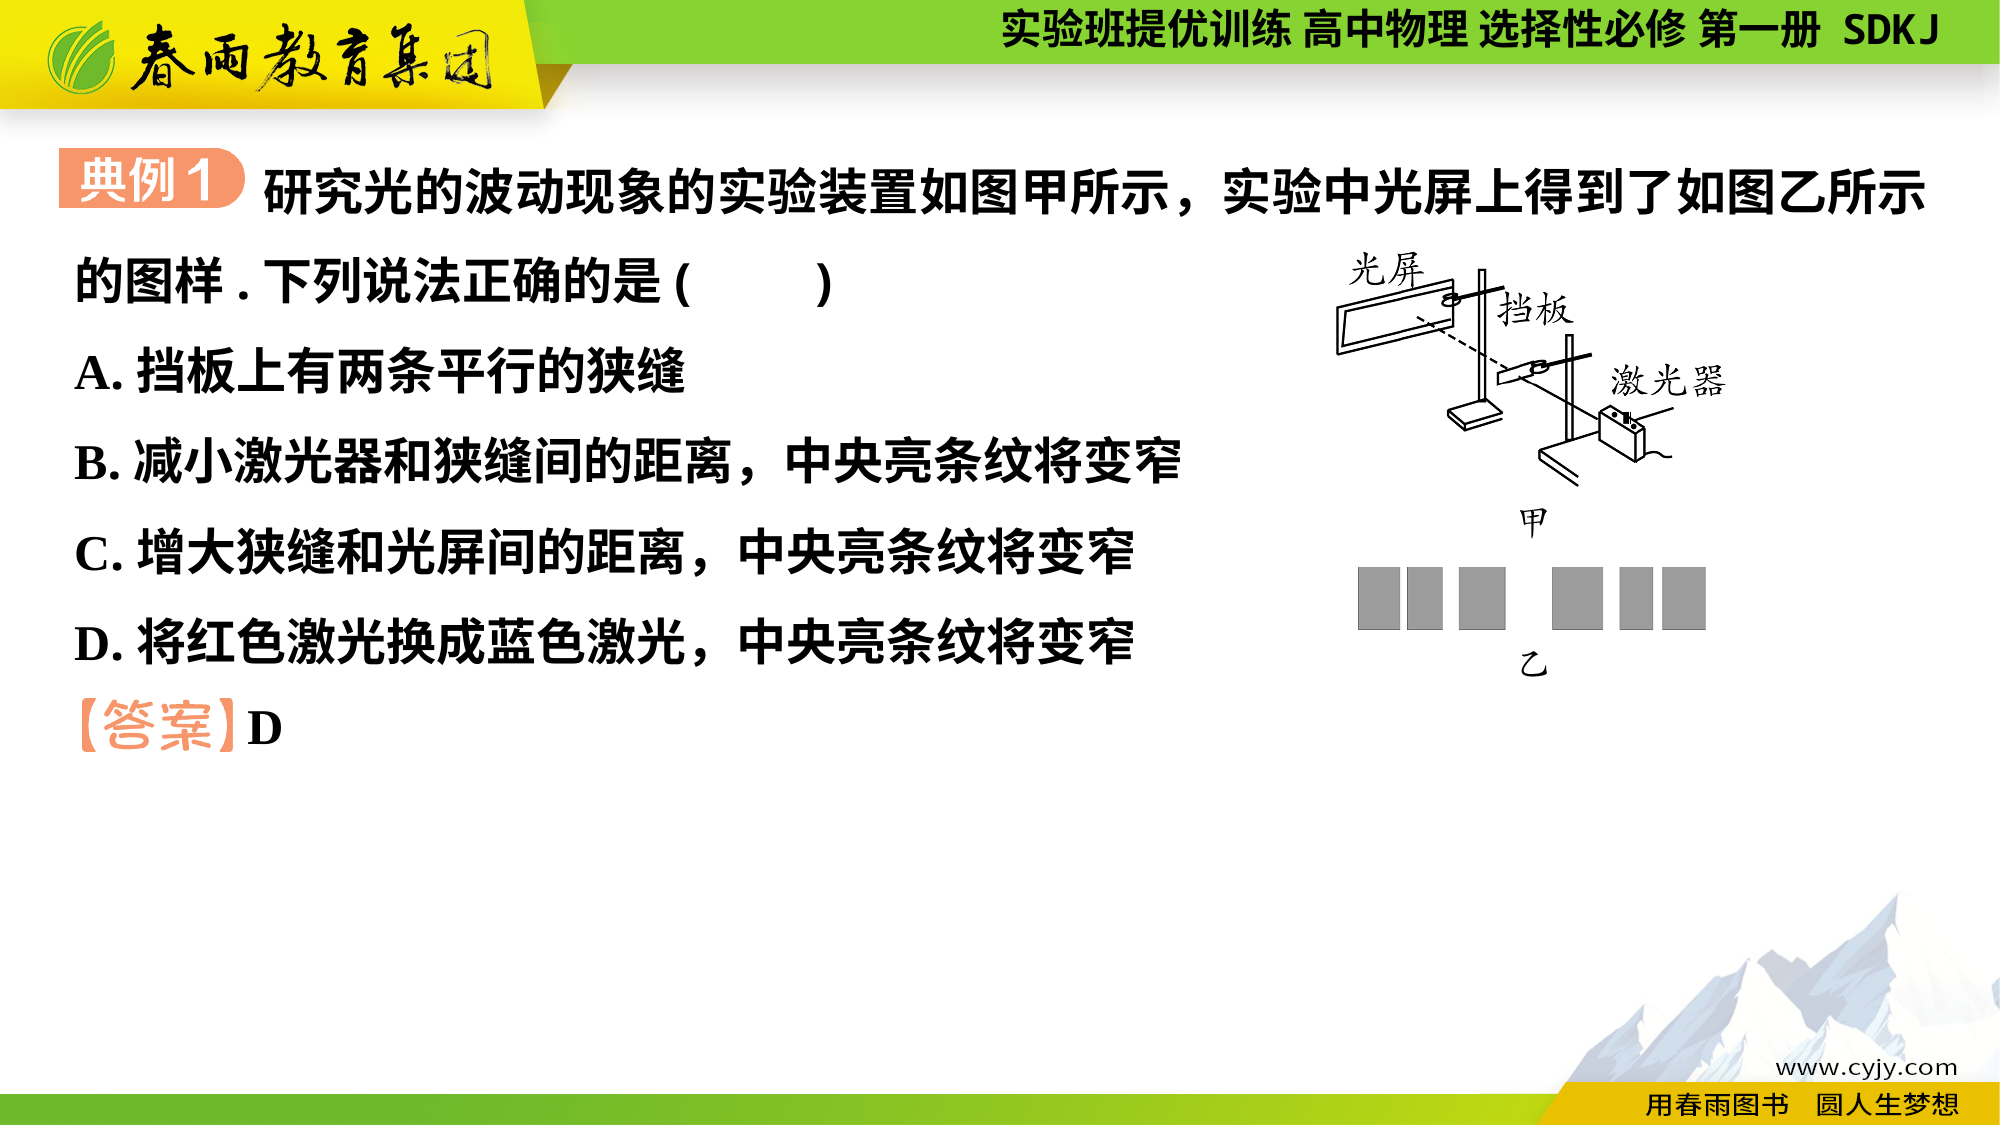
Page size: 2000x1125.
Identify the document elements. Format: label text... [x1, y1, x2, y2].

list 研究光的波动现象的实验装置如图甲所示，实验中光屏上得到了如图乙所示的图样.下列说法正确的是( ) A.挡板上有两条平行的狭缝 B.减小激光器和狭缝间的距离，中央亮条纹将变窄 C.增大狭缝和光屏间的距离，中央亮条纹将变窄 D.将红色激光换成蓝色激光，中央亮条纹将变窄 [59, 122, 1944, 683]
picture [0, 0, 2000, 1125]
text_box D [232, 687, 299, 763]
